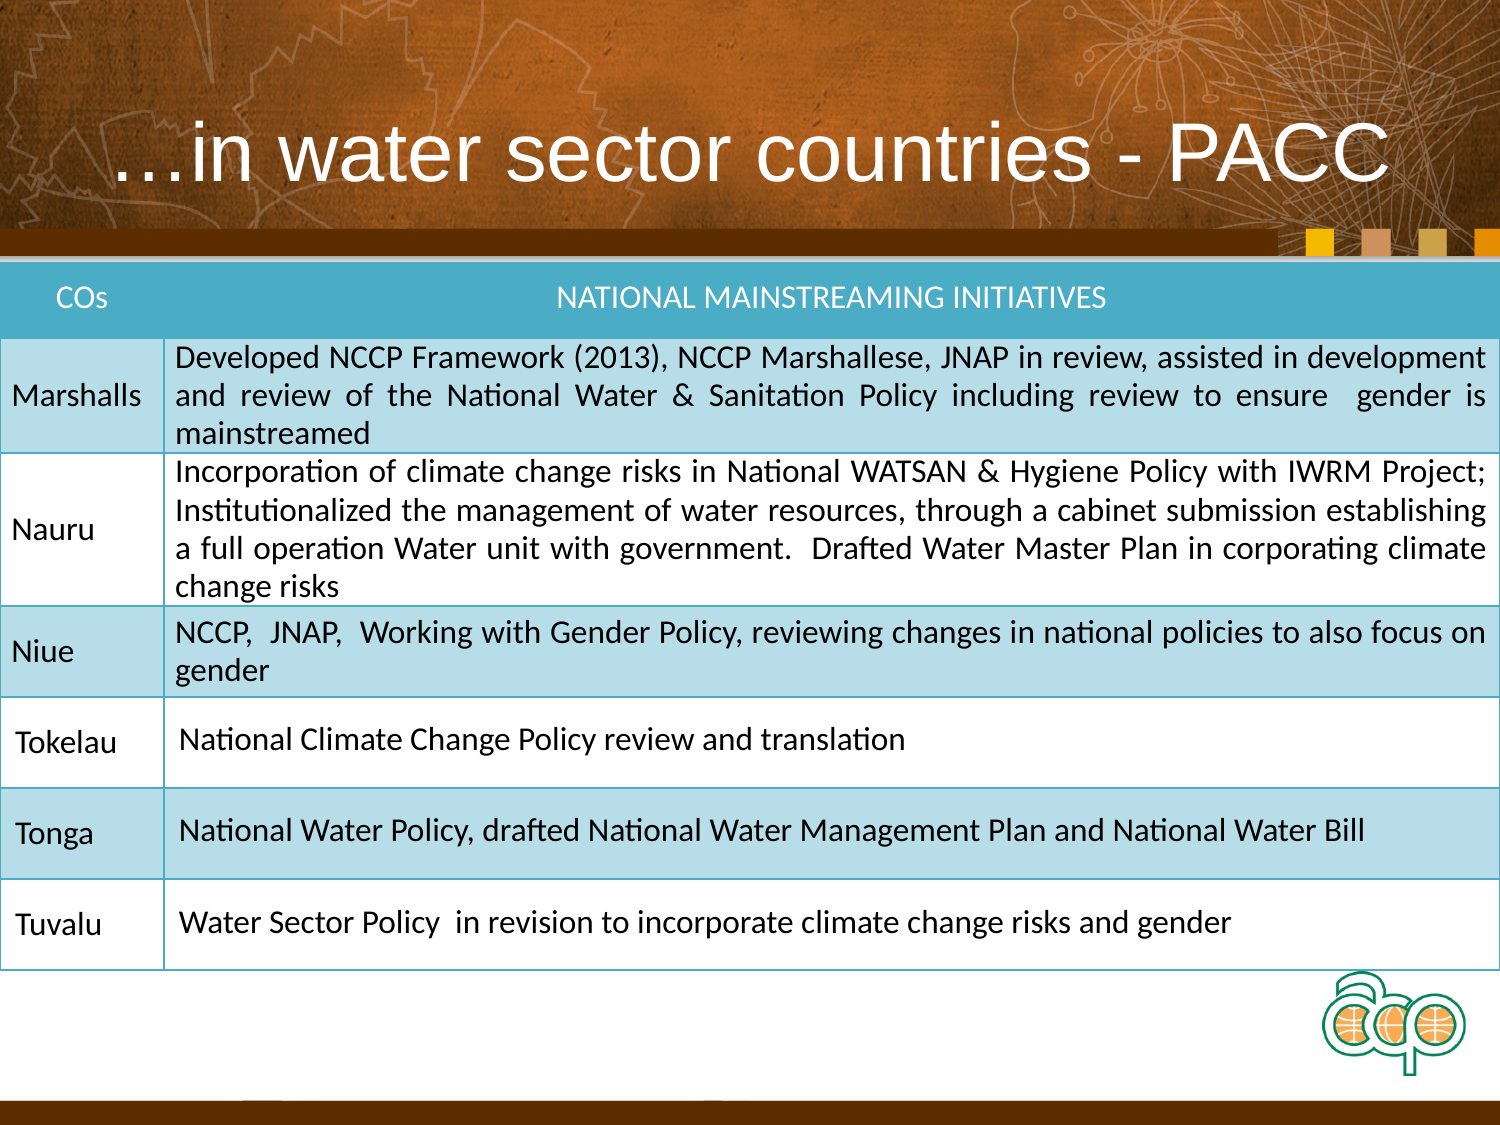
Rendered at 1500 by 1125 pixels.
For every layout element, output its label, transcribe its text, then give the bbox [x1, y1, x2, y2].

table_header NATIONAL MAINSTREAMING INITIATIVES [165, 263, 1499, 337]
table_cell Tuvalu [1, 880, 163, 969]
table_header COs [1, 263, 163, 337]
table_cell Marshalls [1, 339, 163, 452]
table_cell National Water Policy, drafted National Water Management Plan and National Water Bill [165, 789, 1499, 878]
picture [0, 0, 1500, 262]
picture [0, 971, 1500, 1125]
table_cell Niue [1, 607, 163, 696]
table_cell Water Sector Policy in revision to incorporate climate change risks and gender [165, 880, 1499, 969]
table_cell Tonga [1, 789, 163, 878]
table_cell Nauru [1, 454, 163, 605]
table_cell Tokelau [1, 698, 163, 787]
table_cell Developed NCCP Framework (2013), NCCP Marshallese, JNAP in review, assisted in development and review of the National Water & Sanitation Policy including review to ensure gender is mainstreamed [165, 339, 1499, 452]
title …in water sector countries - PACC [74, 62, 1426, 234]
table_cell NCCP, JNAP, Working with Gender Policy, reviewing changes in national policies to also focus on gender [165, 607, 1499, 696]
table_cell National Climate Change Policy review and translation [165, 698, 1499, 787]
table_cell Incorporation of climate change risks in National WATSAN & Hygiene Policy with IWRM Project; Institutionalized the management of water resources, through a cabinet submission establishing a full operation Water unit with government. Drafted Water Master Plan in corporating climate change risks [165, 454, 1499, 605]
